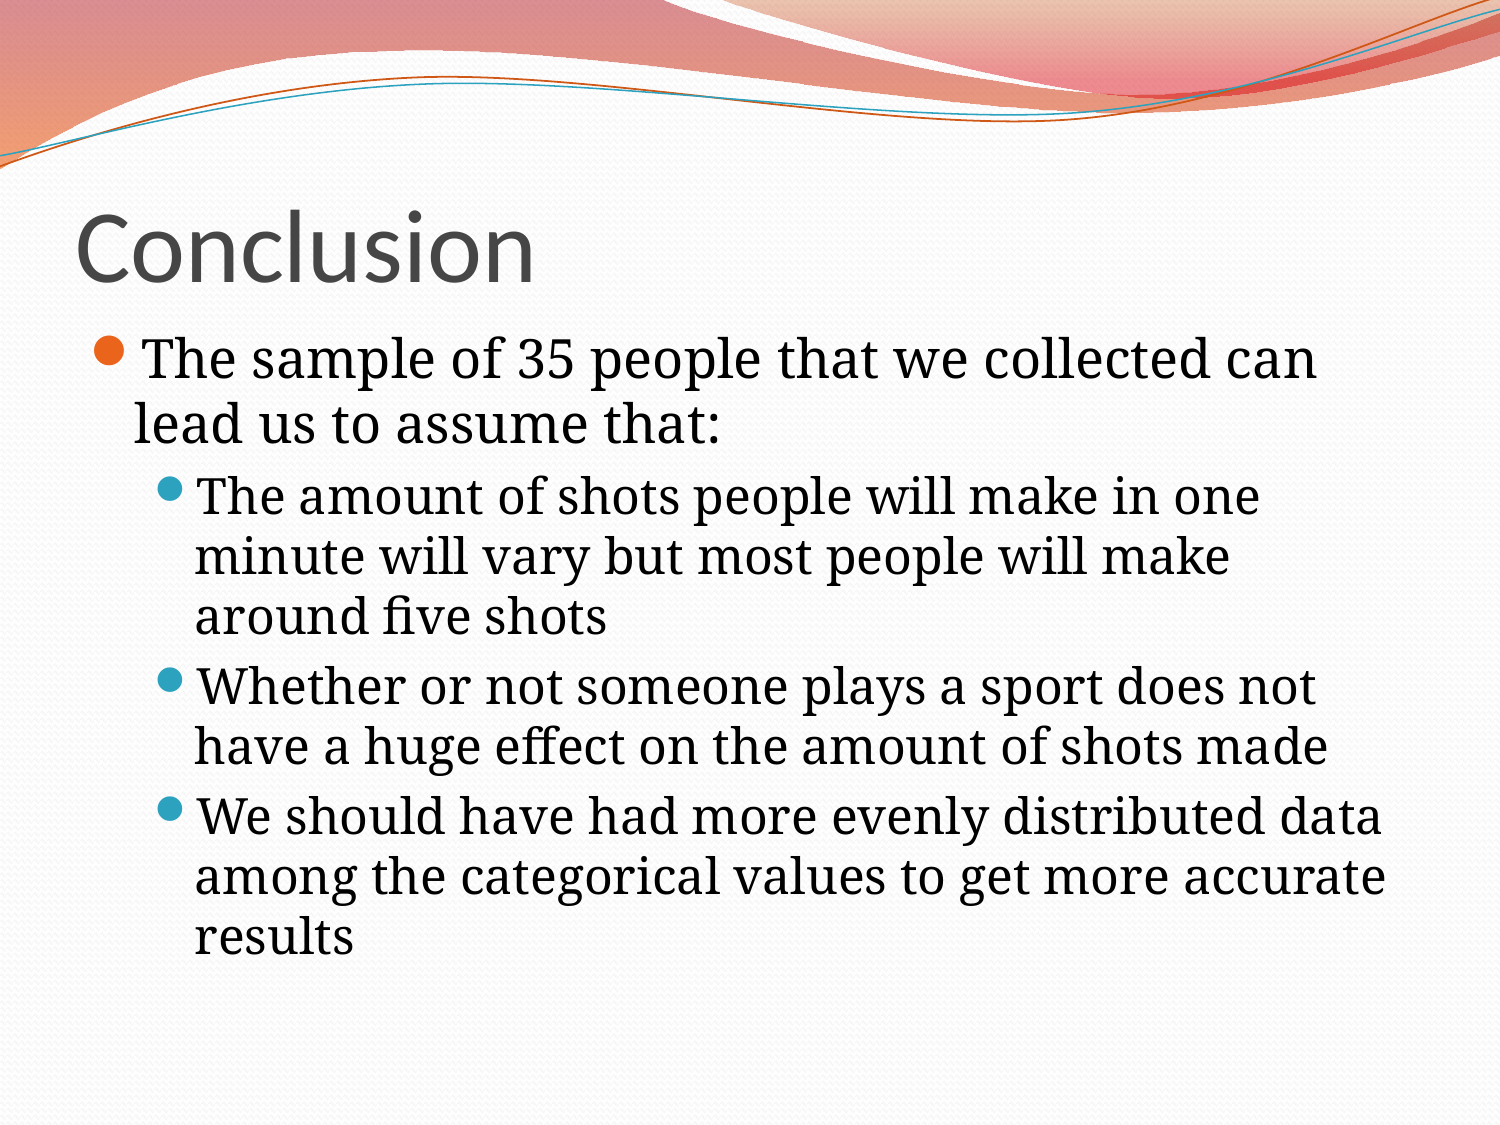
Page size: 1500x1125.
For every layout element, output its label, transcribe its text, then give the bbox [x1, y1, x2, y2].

list The sample of 35 people that we collected can lead us to assume that: The amount of shots people will make in one minute will vary but most people will make around five shots Whether or not someone plays a sport does not have a huge effect on the amount of shots made We should have had more evenly distributed data among the categorical values to get more accurate results [75, 317, 1425, 1038]
title Conclusion [75, 115, 1425, 303]
